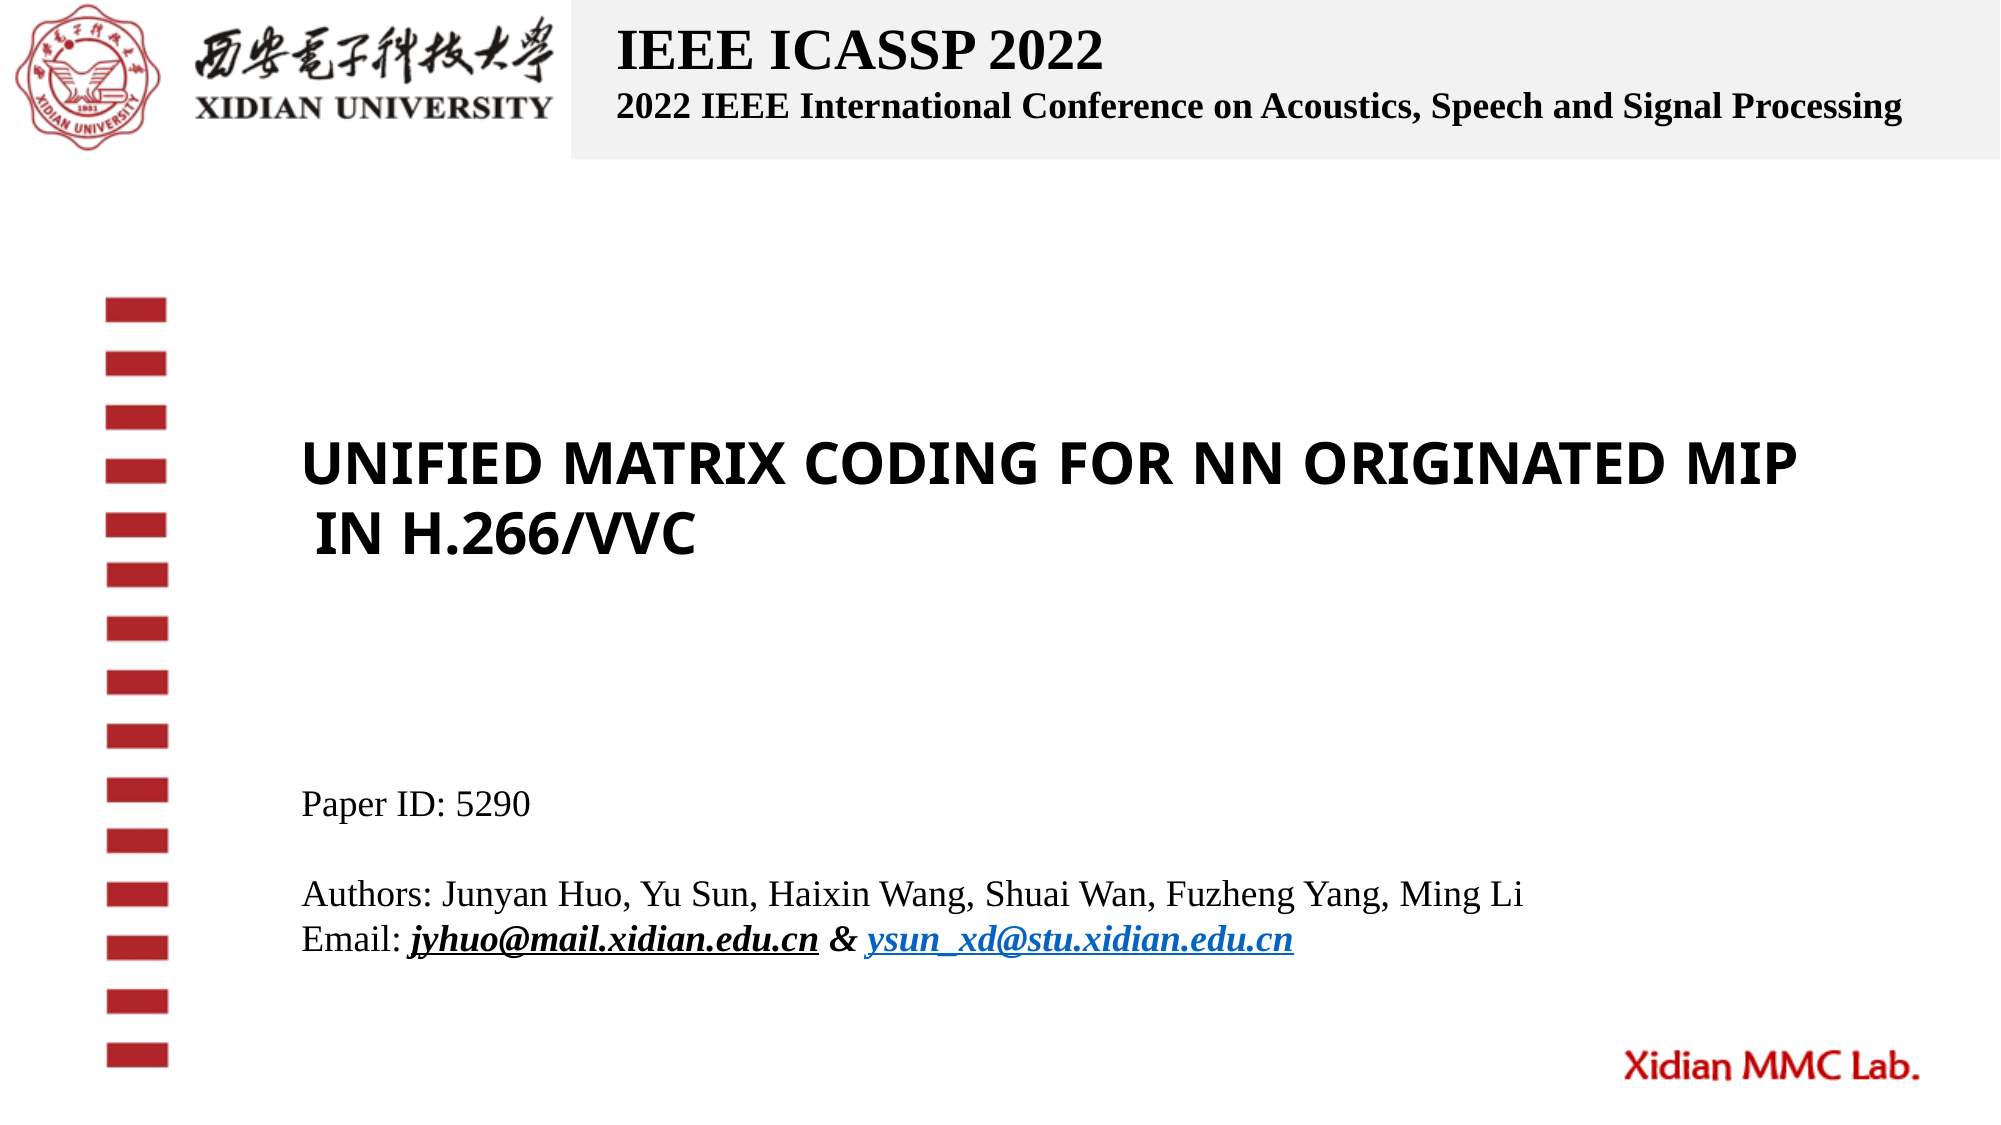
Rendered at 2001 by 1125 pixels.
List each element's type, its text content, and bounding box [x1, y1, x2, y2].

picture [1611, 1036, 1926, 1094]
text_box [571, 0, 2000, 160]
picture [0, 0, 571, 160]
text_box IEEE ICASSP 2022 2022 IEEE International Conference on Acoustics, Speech and Signal Processing [601, 3, 2000, 134]
text_box Paper ID: 5290 Authors: Junyan Huo, Yu Sun, Haixin Wang, Shuai Wan, Fuzheng Yang, Ming Li Email: jyhuo@mail.xidian.edu.cn & ysun_xd@stu.xidian.edu.cn [286, 771, 1913, 966]
picture [95, 291, 183, 547]
picture [96, 822, 185, 1077]
text_box UNIFIED MATRIX CODING FOR NN ORIGINATED MIP IN H.266/VVC [285, 419, 1814, 574]
picture [96, 556, 185, 812]
